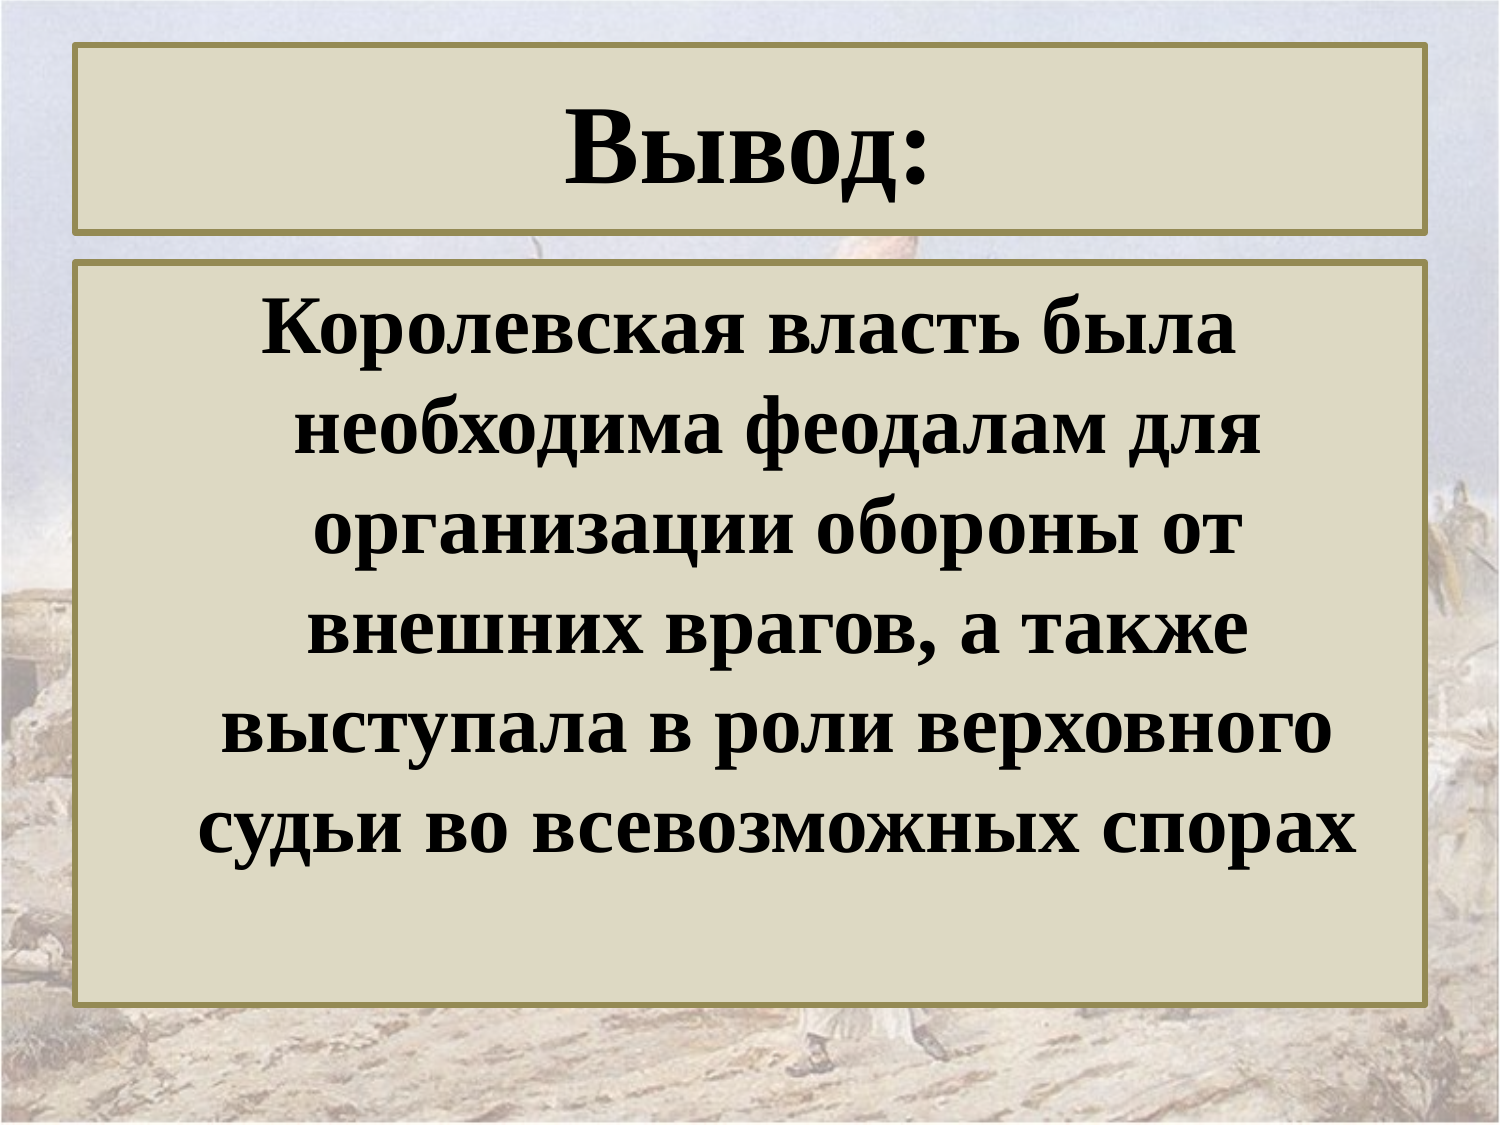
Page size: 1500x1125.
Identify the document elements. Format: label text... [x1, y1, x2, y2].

title Вывод: [75, 45, 1425, 233]
list Королевская власть была необходима феодалам для организации обороны от внешних врагов, а также выступала в роли верховного судьи во всевозможных спорах [75, 262, 1425, 1005]
